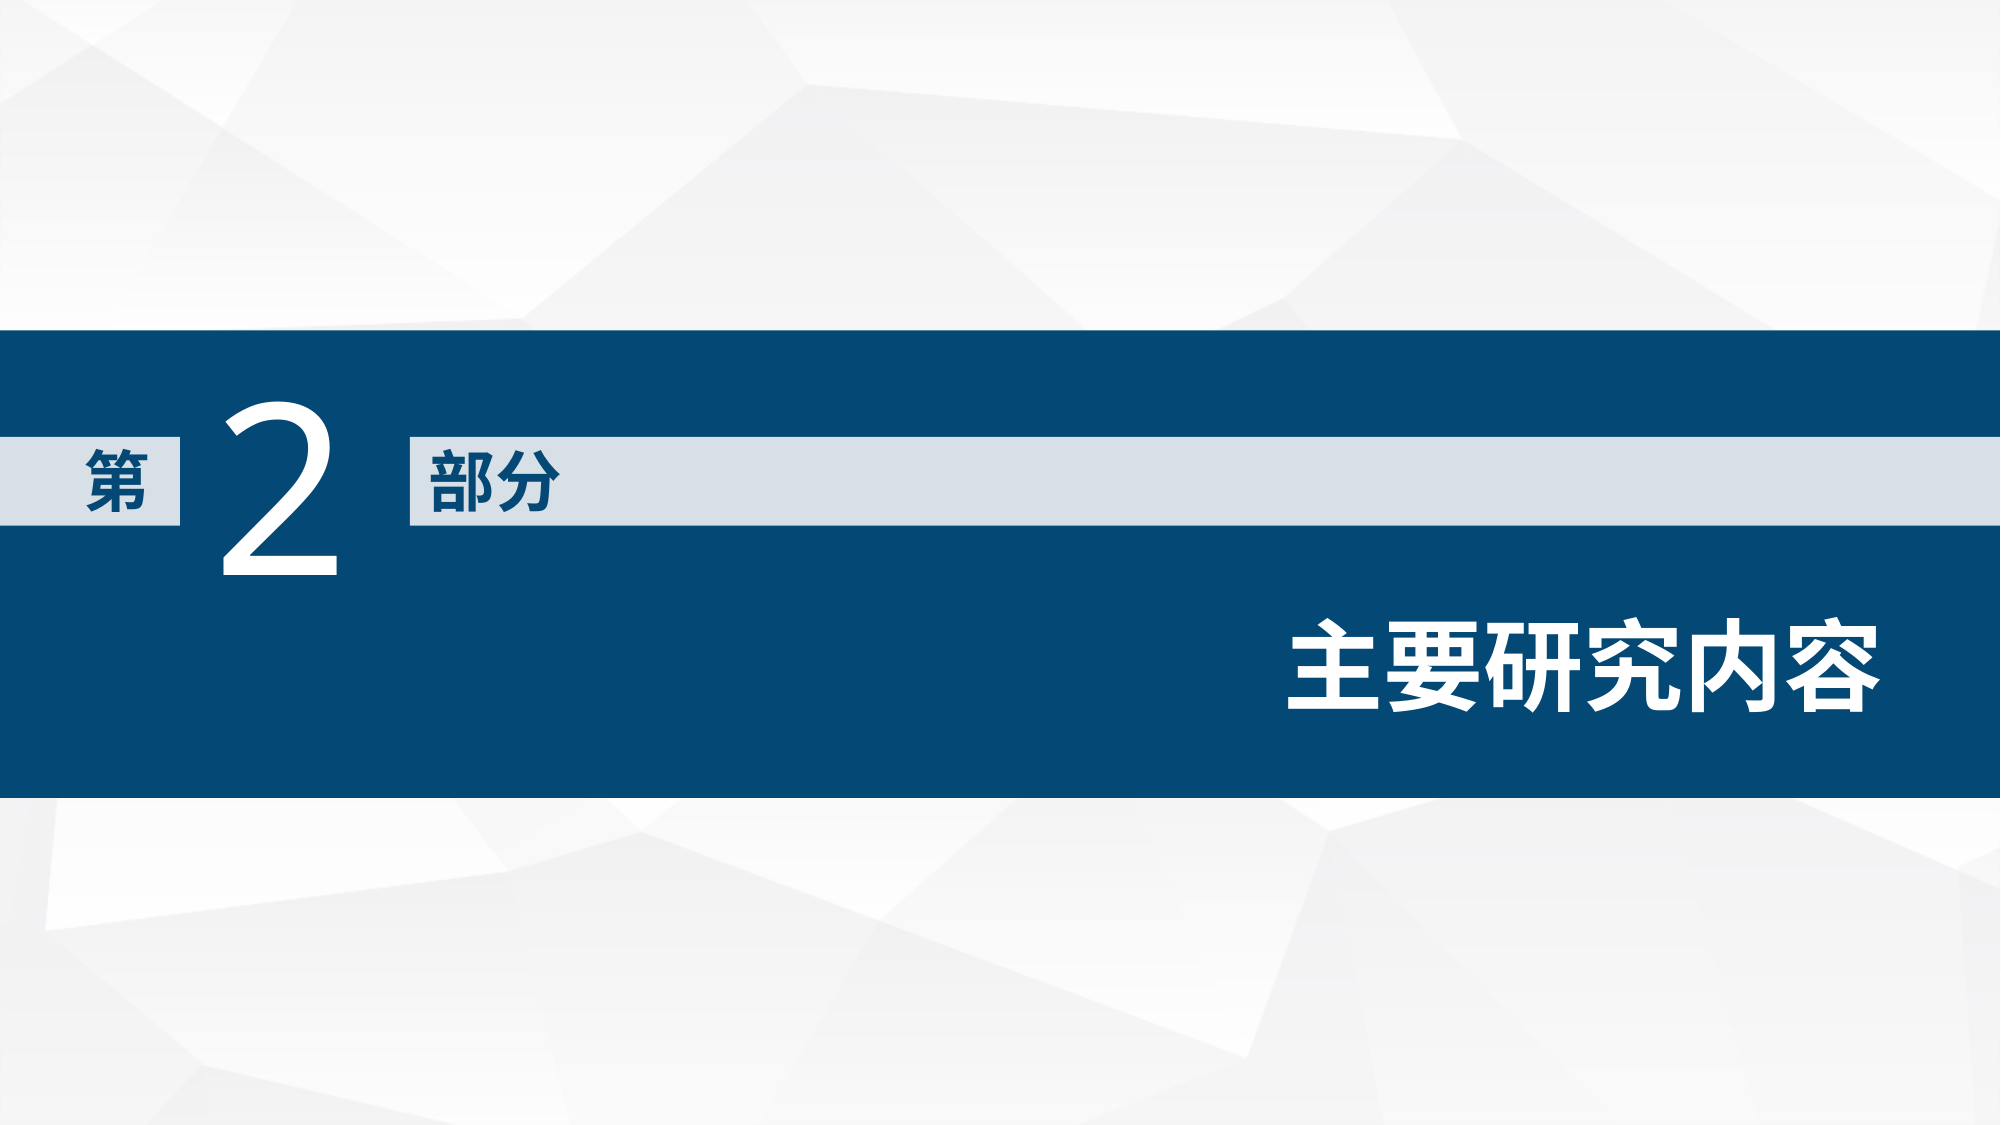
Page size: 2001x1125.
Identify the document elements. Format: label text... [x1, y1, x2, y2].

text_box [0, 329, 2000, 799]
text_box [0, 436, 68, 527]
text_box 部分 [414, 432, 705, 528]
text_box [409, 436, 414, 527]
text_box [705, 436, 2000, 527]
picture [0, 0, 2001, 1125]
text_box 2 [155, 328, 408, 631]
text_box 主要研究内容 [1114, 595, 2000, 731]
text_box 第 [68, 432, 163, 528]
